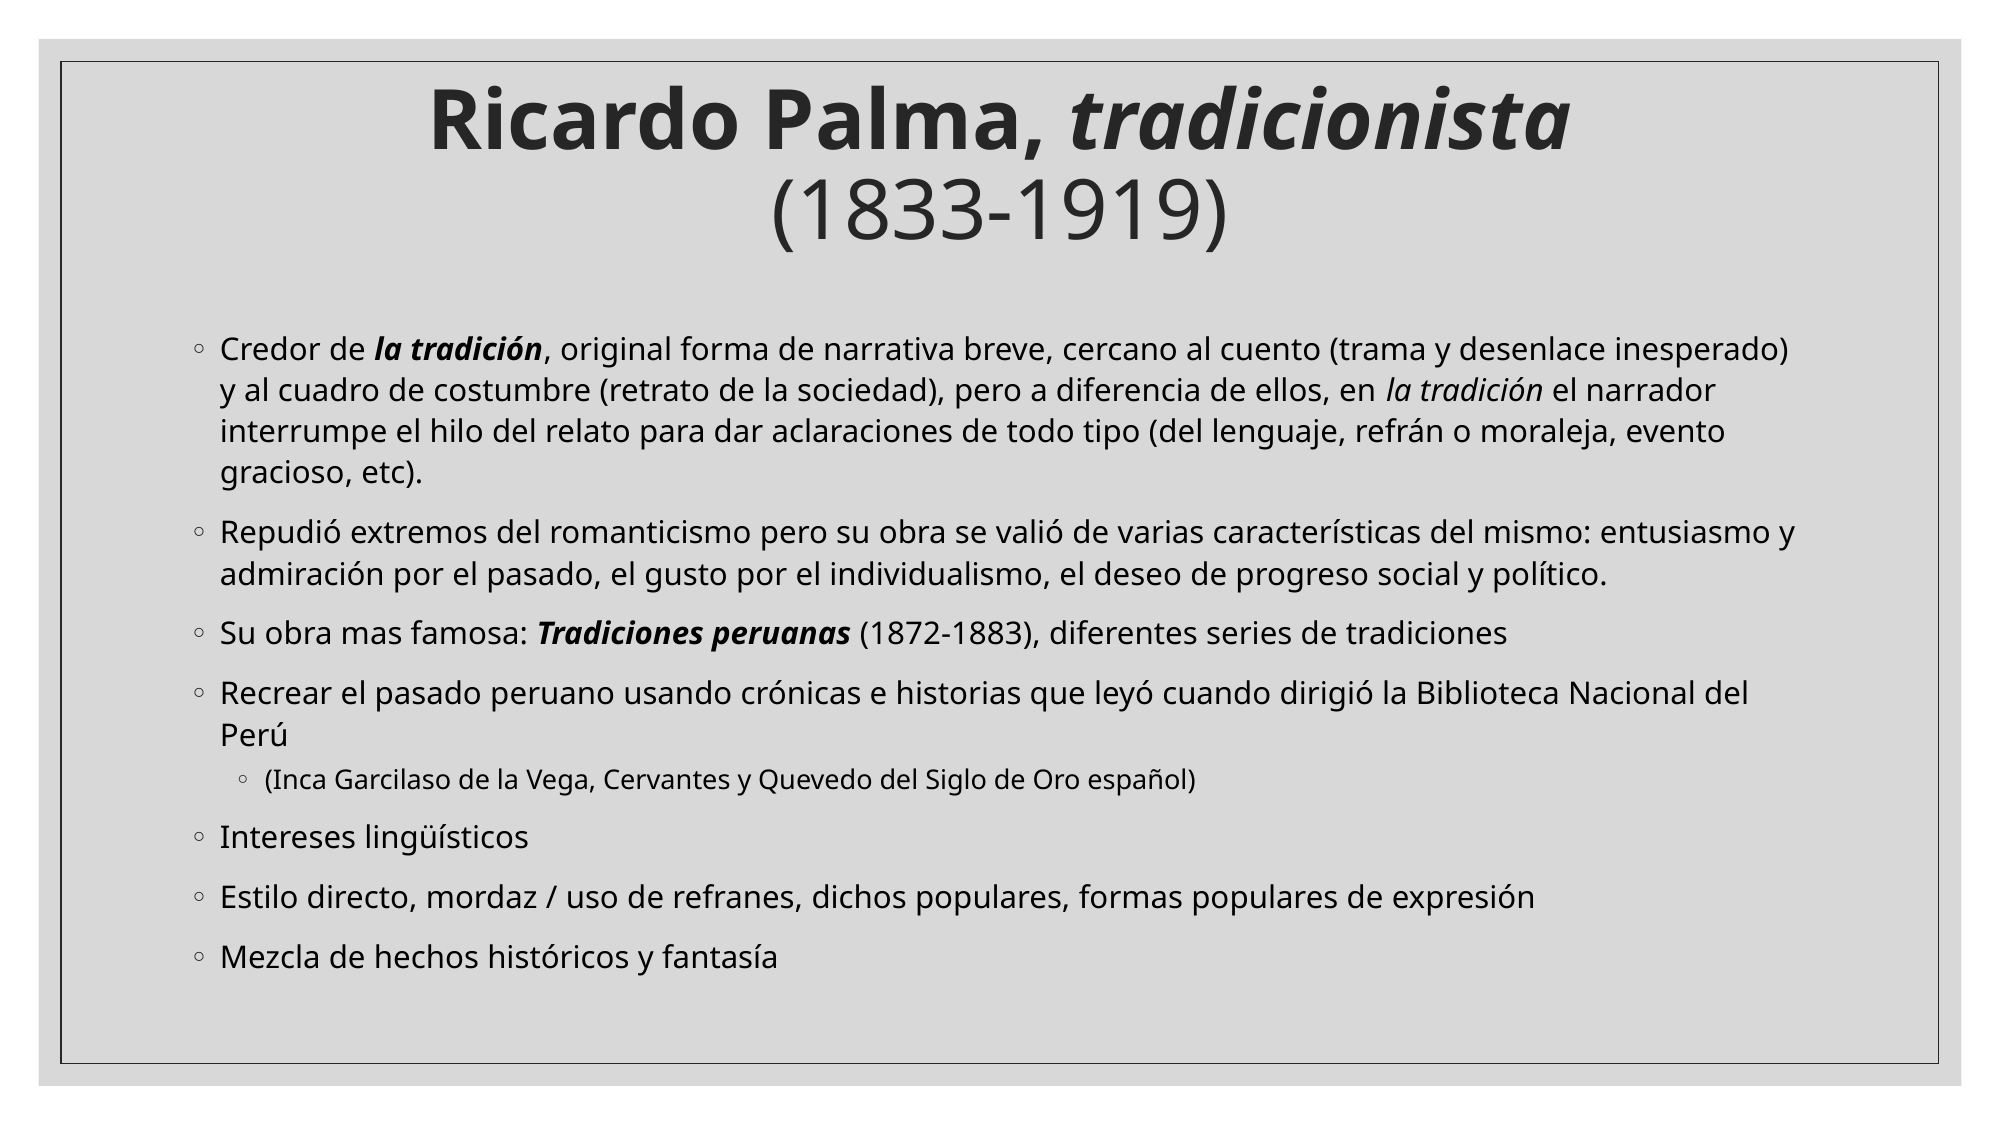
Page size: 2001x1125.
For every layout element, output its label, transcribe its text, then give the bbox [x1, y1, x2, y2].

list Credor de la tradición, original forma de narrativa breve, cercano al cuento (trama y desenlace inesperado) y al cuadro de costumbre (retrato de la sociedad), pero a diferencia de ellos, en la tradición el narrador interrumpe el hilo del relato para dar aclaraciones de todo tipo (del lenguaje, refrán o moraleja, evento gracioso, etc). Repudió extremos del romanticismo pero su obra se valió de varias características del mismo: entusiasmo y admiración por el pasado, el gusto por el individualismo, el deseo de progreso social y político. Su obra mas famosa: Tradiciones peruanas (1872-1883), diferentes series de tradiciones Recrear el pasado peruano usando crónicas e historias que leyó cuando dirigió la Biblioteca Nacional del Perú (Inca Garcilaso de la Vega, Cervantes y Quevedo del Siglo de Oro español) Intereses lingüísticos Estilo directo, mordaz / uso de refranes, dichos populares, formas populares de expresión Mezcla de hechos históricos y fantasía [174, 317, 1825, 1015]
title Ricardo Palma, tradicionista (1833-1919) [174, 70, 1825, 266]
